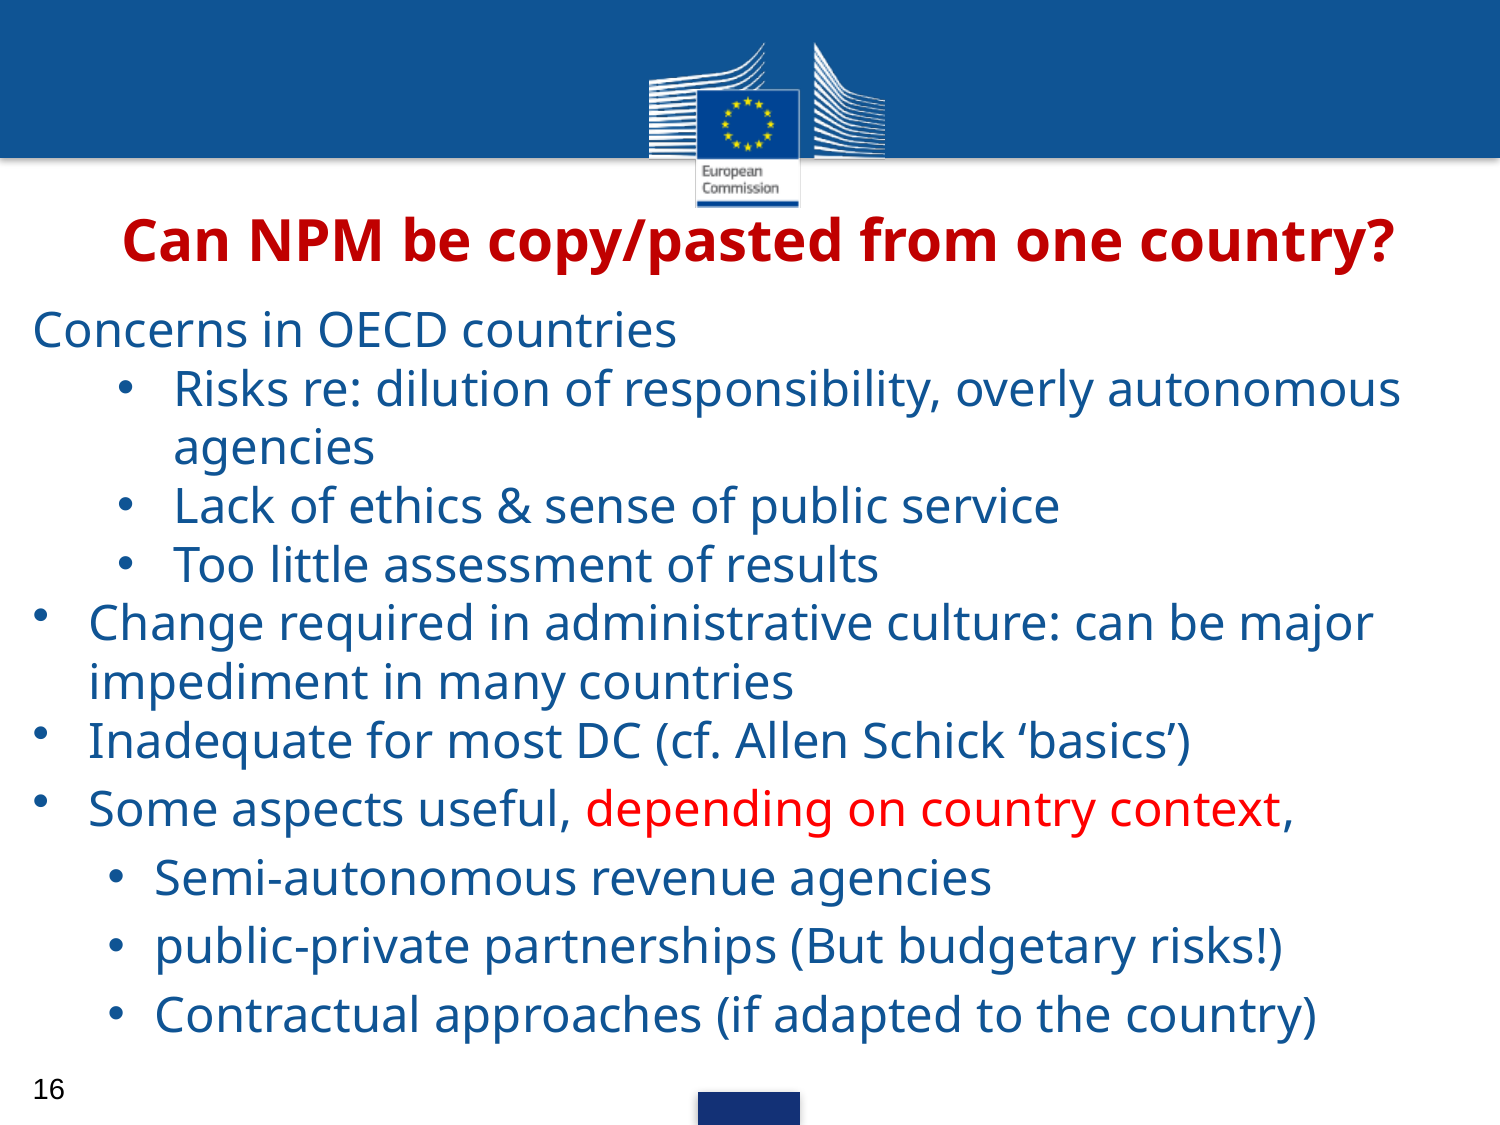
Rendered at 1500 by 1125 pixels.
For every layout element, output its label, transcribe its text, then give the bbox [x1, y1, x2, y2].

slide_number 16 [17, 1034, 493, 1114]
title Can NPM be copy/pasted from one country? [17, 184, 1500, 291]
picture [649, 42, 885, 184]
list Concerns in OECD countries Risks re: dilution of responsibility, overly autonomous agencies Lack of ethics & sense of public service Too little assessment of results Change required in administrative culture: can be major impediment in many countries Inadequate for most DC (cf. Allen Schick ‘basics’) Some aspects useful, depending on country context, Semi-autonomous revenue agencies public-private partnerships (But budgetary risks!) Contractual approaches (if adapted to the country) [17, 290, 1471, 1125]
